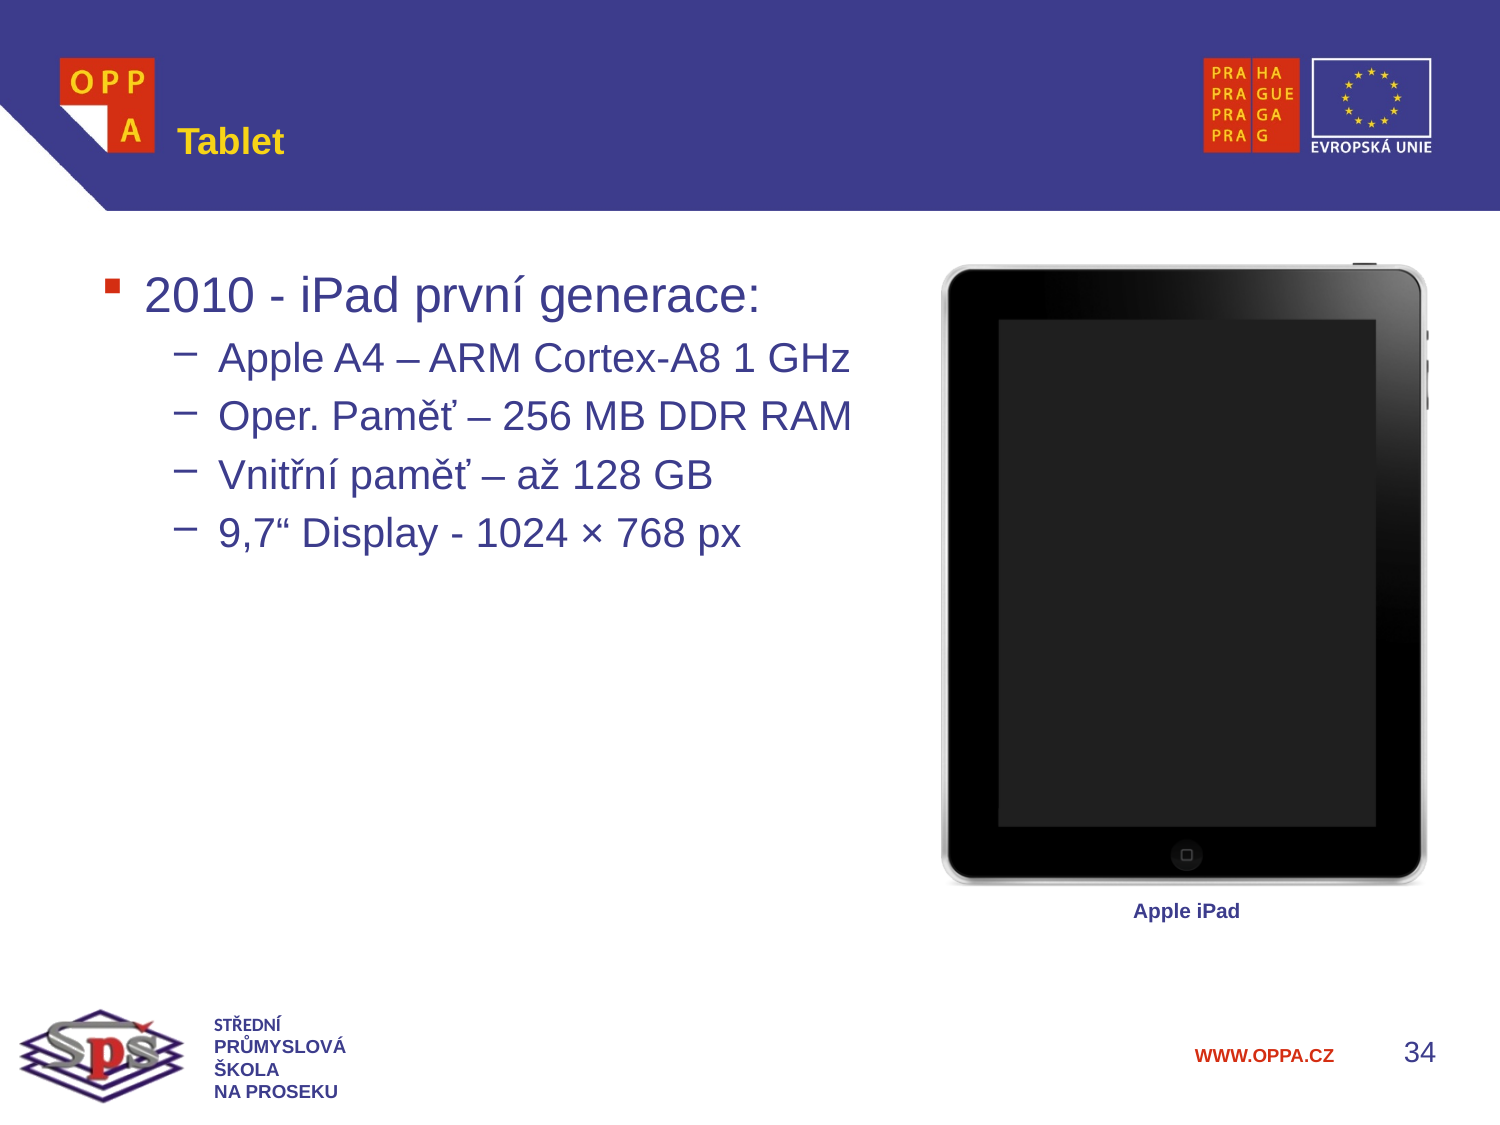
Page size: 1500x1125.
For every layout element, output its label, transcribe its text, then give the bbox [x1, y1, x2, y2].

list 2010 - iPad první generace: Apple A4 – ARM Cortex-A8 1 GHz Oper. Paměť – 256 MB DDR RAM Vnitřní paměť – až 128 GB 9,7“ Display - 1024 × 768 px [101, 262, 1437, 1005]
text_box Apple iPad [1118, 899, 1256, 931]
picture [937, 262, 1437, 891]
picture [19, 1001, 186, 1107]
title Tablet [177, 38, 1137, 162]
picture [0, 0, 1500, 211]
slide_number 34 [1339, 1015, 1437, 1069]
text_box STŘEDNÍ PRŮMYSLOVÁ ŠKOLA NA PROSEKU [199, 1004, 509, 1110]
